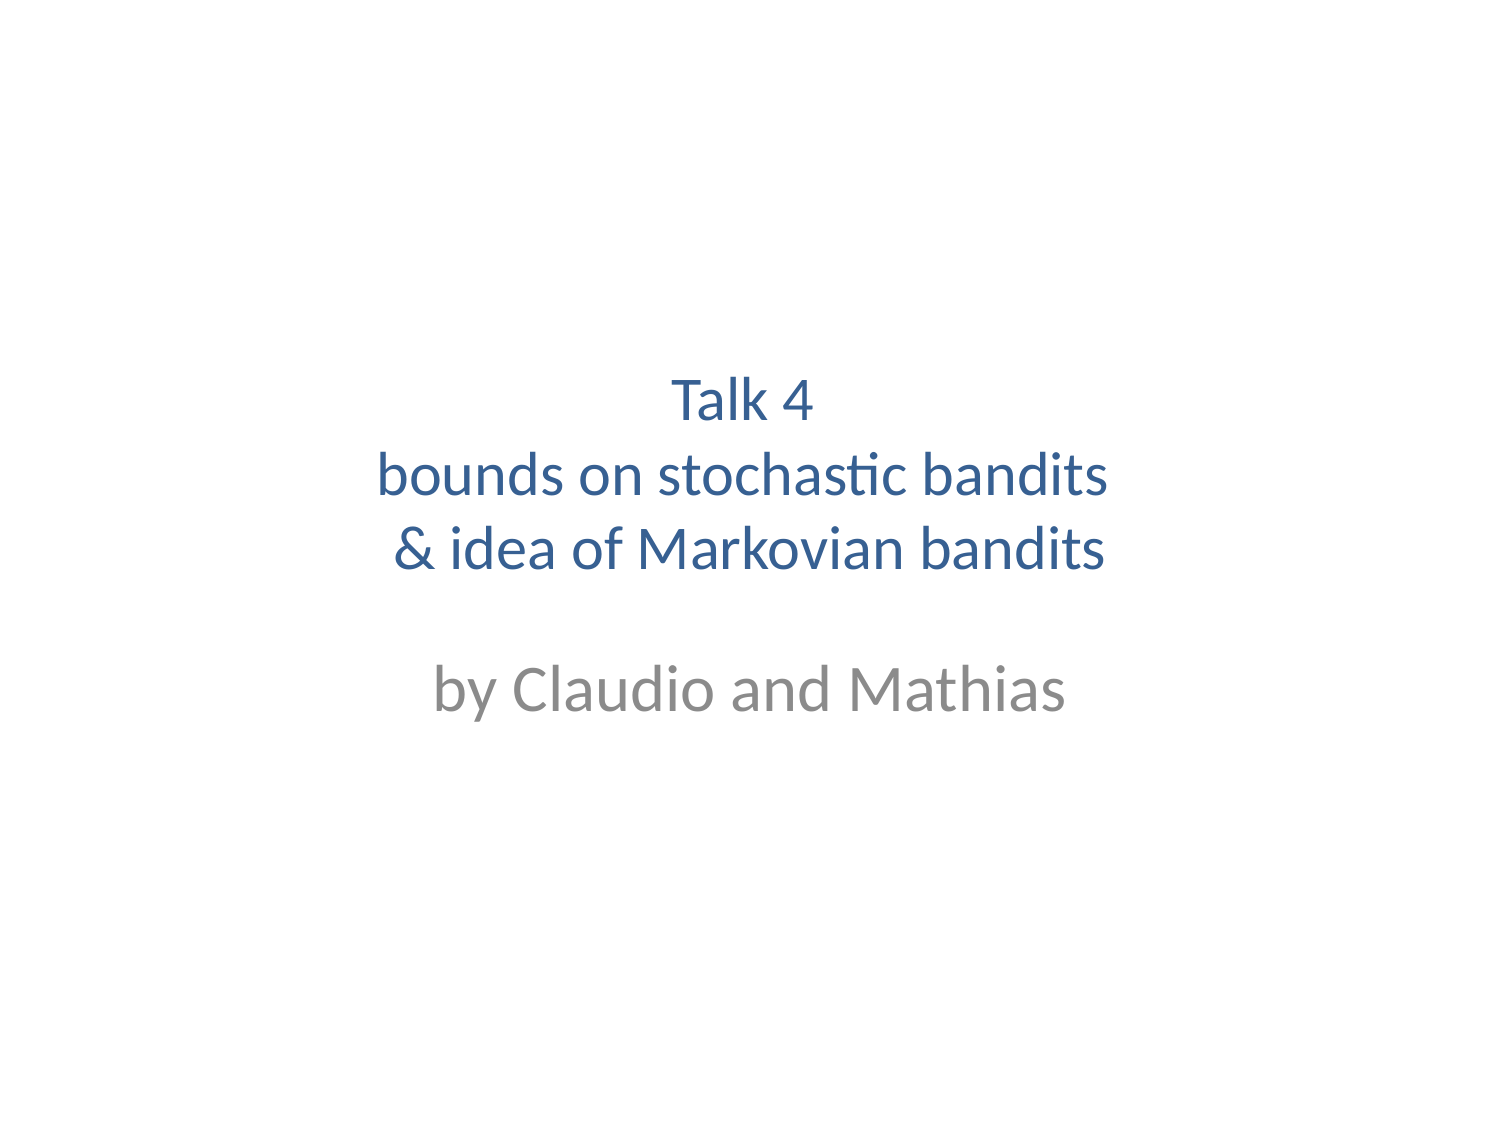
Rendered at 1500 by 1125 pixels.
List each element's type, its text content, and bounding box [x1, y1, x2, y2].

subtitle by Claudio and Mathias [225, 637, 1275, 925]
title Talk 4 bounds on stochastic bandits & idea of Markovian bandits [112, 349, 1388, 591]
